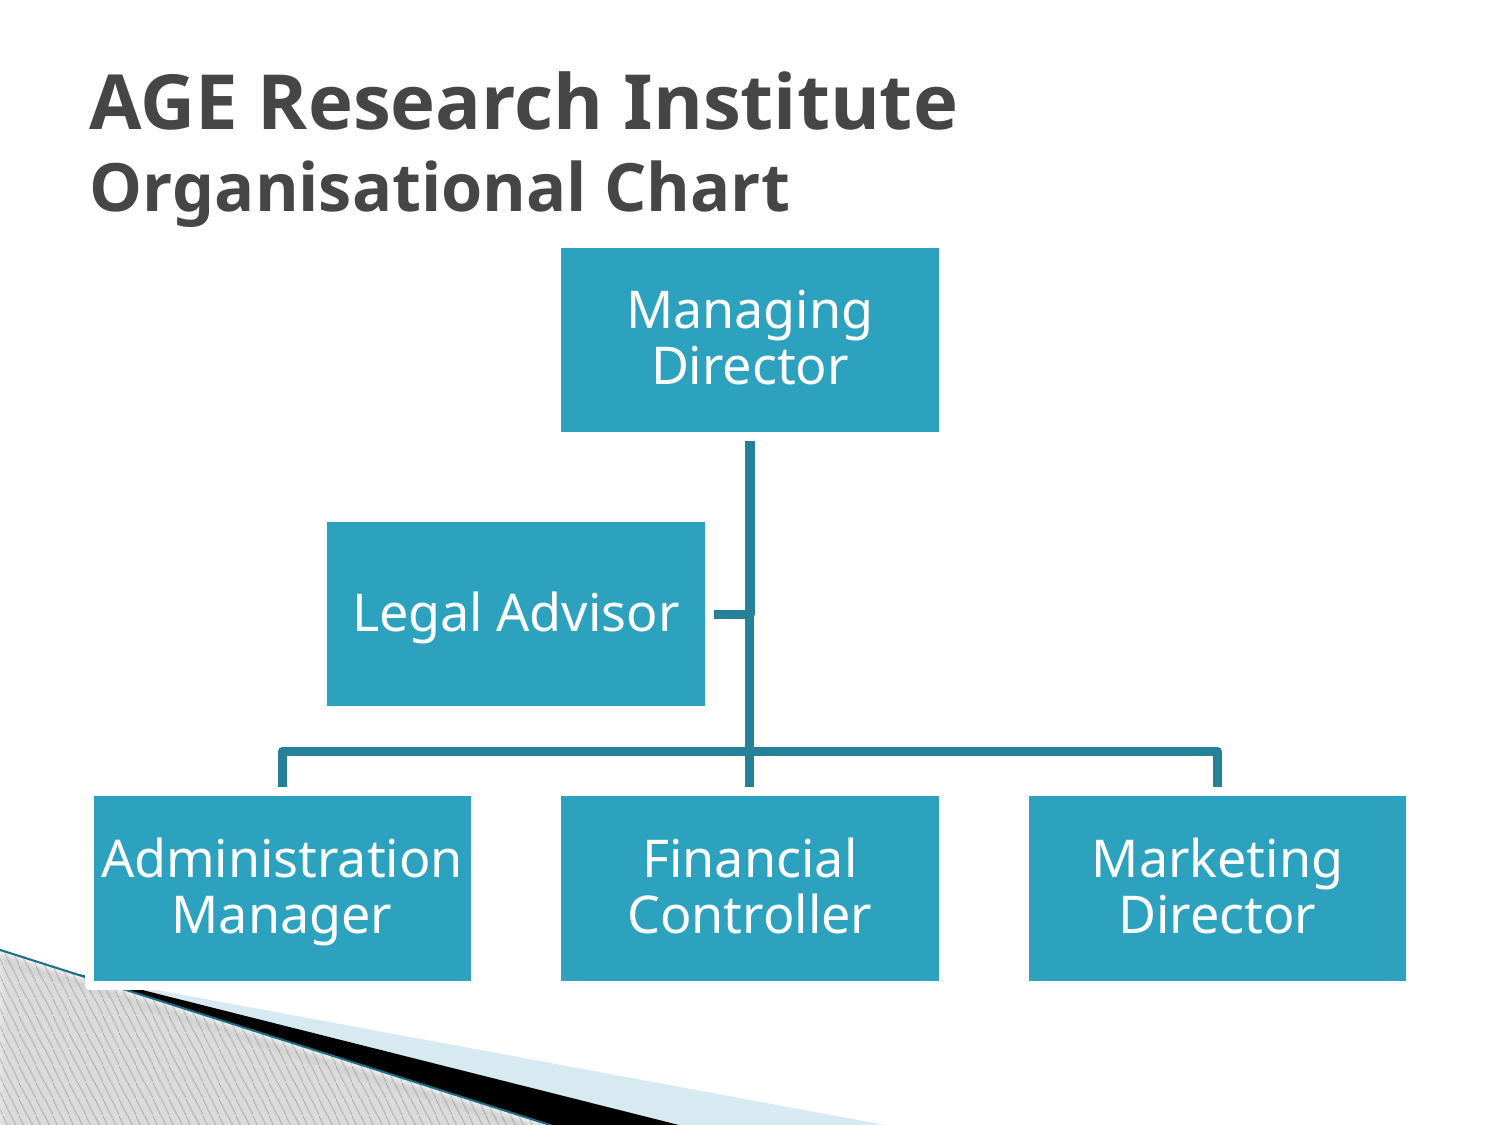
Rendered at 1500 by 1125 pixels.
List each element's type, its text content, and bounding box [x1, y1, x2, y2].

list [74, 242, 1426, 986]
title AGE Research Institute Organisational Chart [75, 45, 1425, 233]
